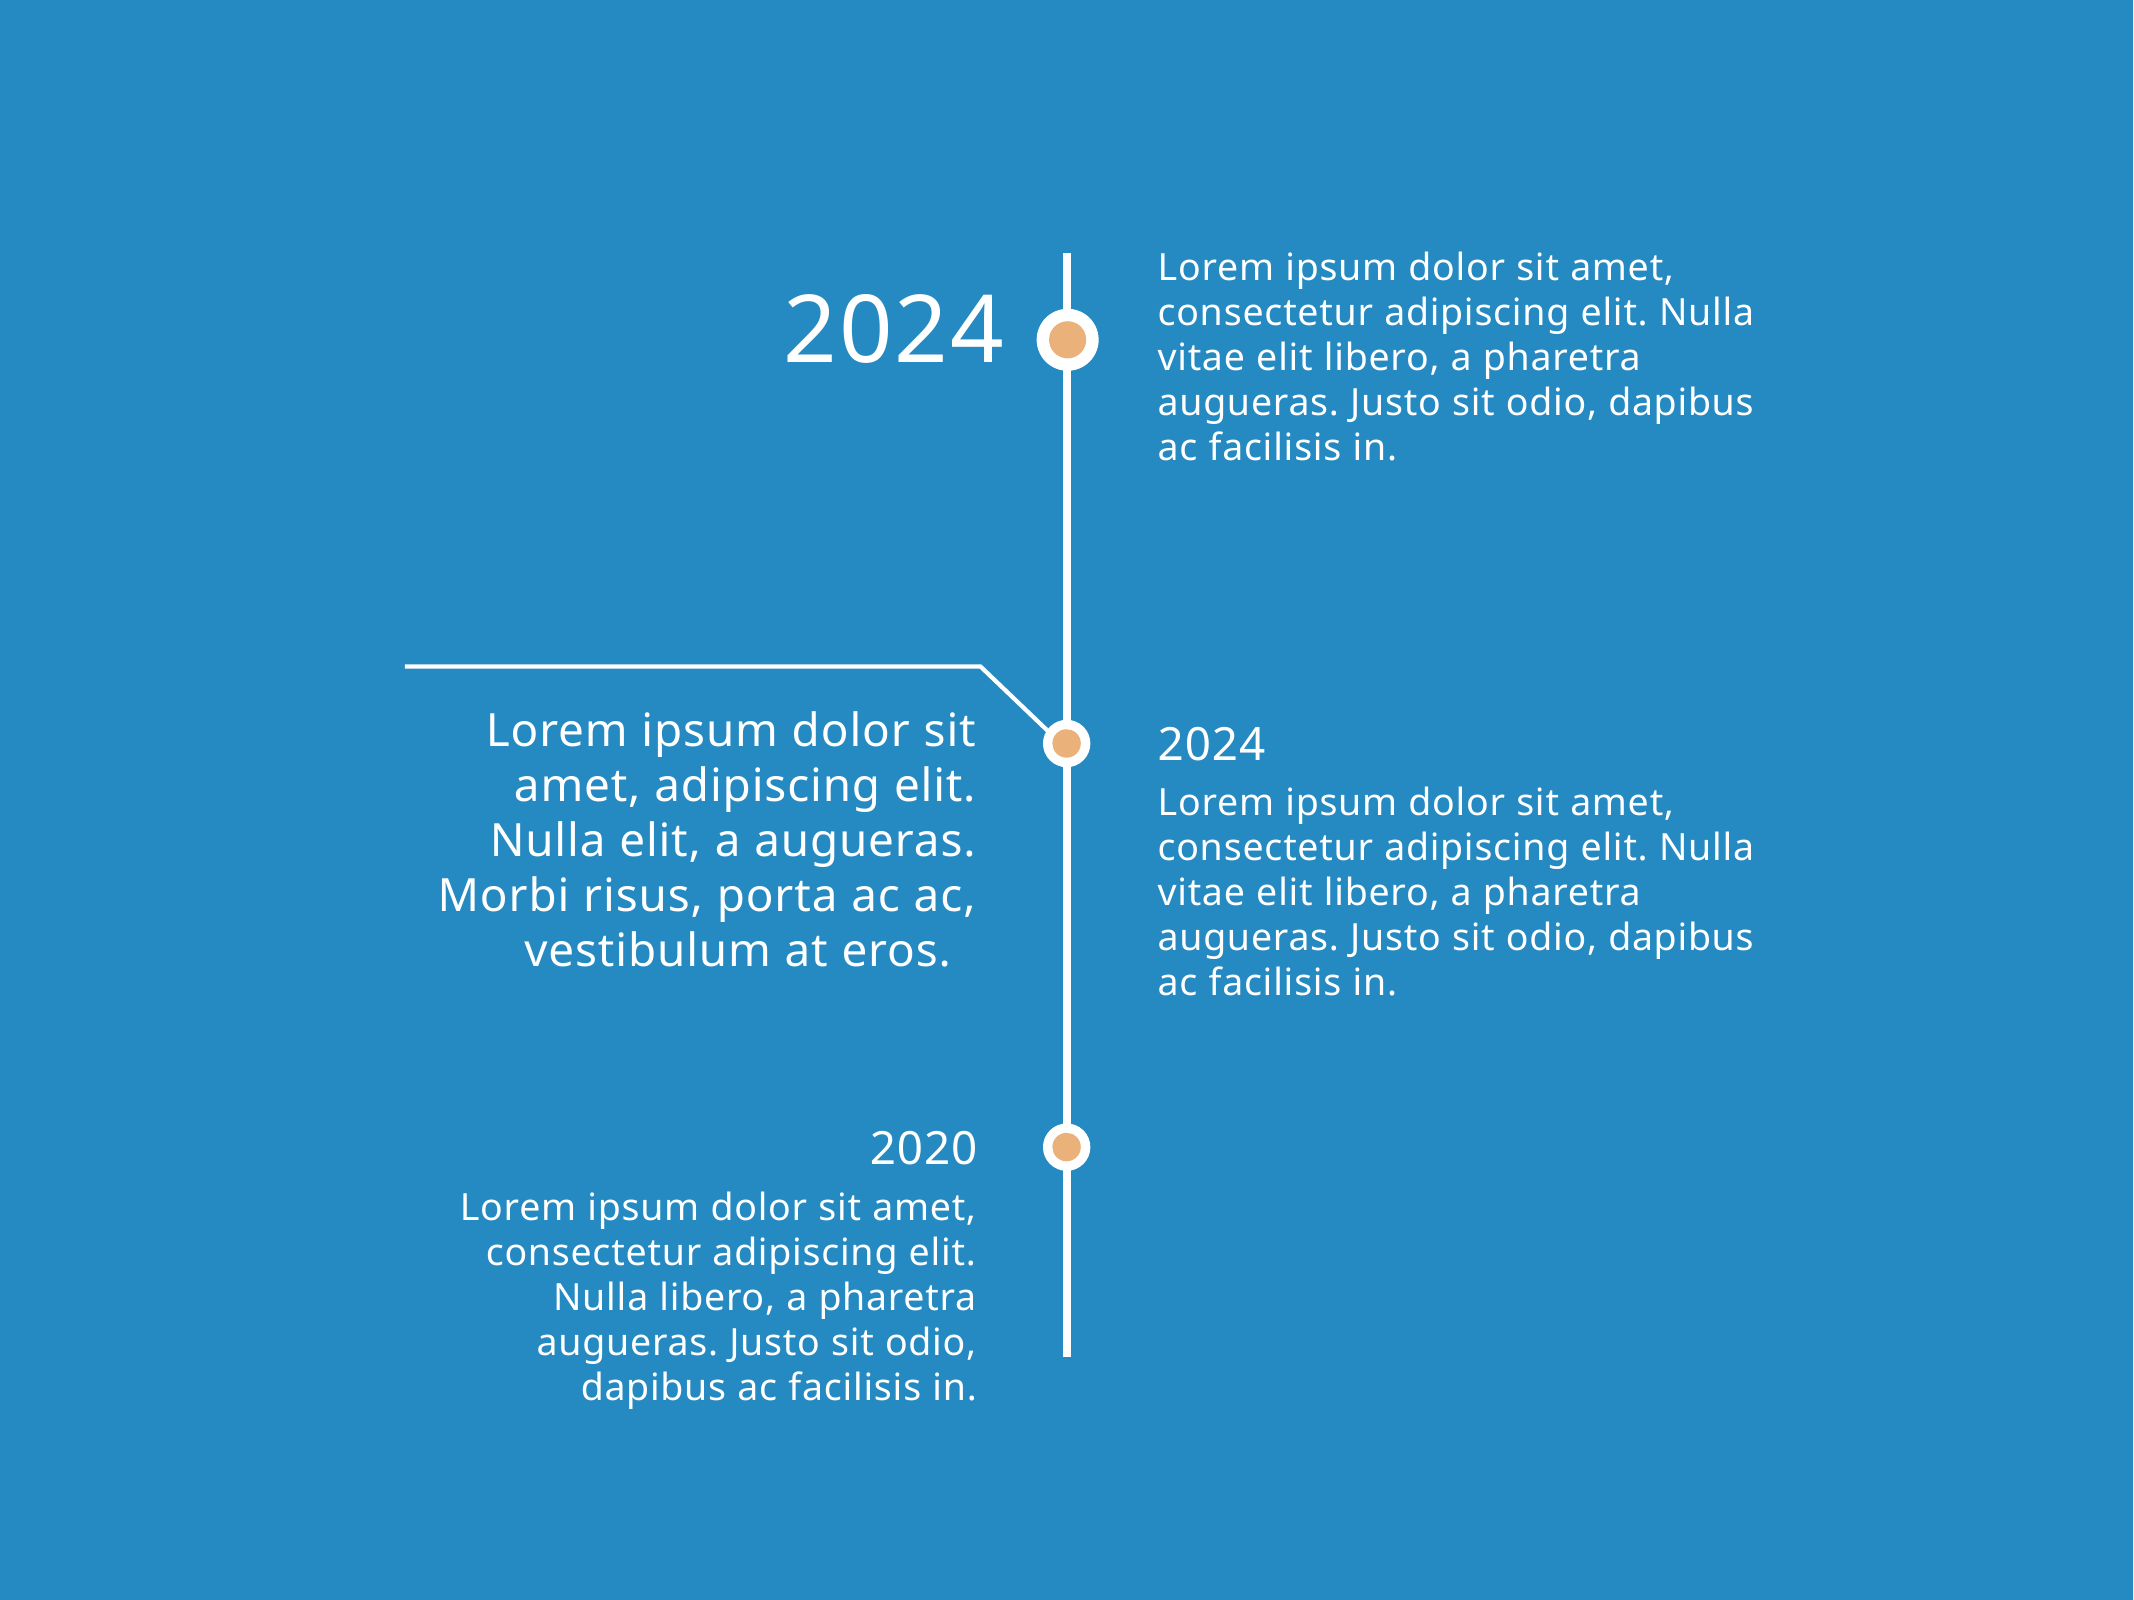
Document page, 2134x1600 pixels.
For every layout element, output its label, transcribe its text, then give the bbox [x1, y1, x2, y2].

text_box Lorem ipsum dolor sit amet, consectetur adipiscing elit. Nulla libero, a pharetra augueras. Justo sit odio, dapibus ac facilisis in. [394, 1182, 978, 1392]
text_box Lorem ipsum dolor sit amet, consectetur adipiscing elit. Nulla vitae elit libero, a pharetra augueras. Justo sit odio, dapibus ac facilisis in. [1157, 779, 1783, 987]
text_box 2024 [1157, 705, 1783, 779]
text_box Lorem ipsum dolor sit amet, consectetur adipiscing elit. Nulla vitae elit libero, a pharetra augueras. Justo sit odio, dapibus ac facilisis in. [1157, 242, 1783, 452]
text_box 2024 [765, 264, 1022, 401]
text_box Lorem ipsum dolor sit amet, adipiscing elit. Nulla elit, a augueras. Morbi risus, porta ac ac, vestibulum at eros. [394, 700, 978, 930]
text_box 2020 [394, 1110, 978, 1182]
